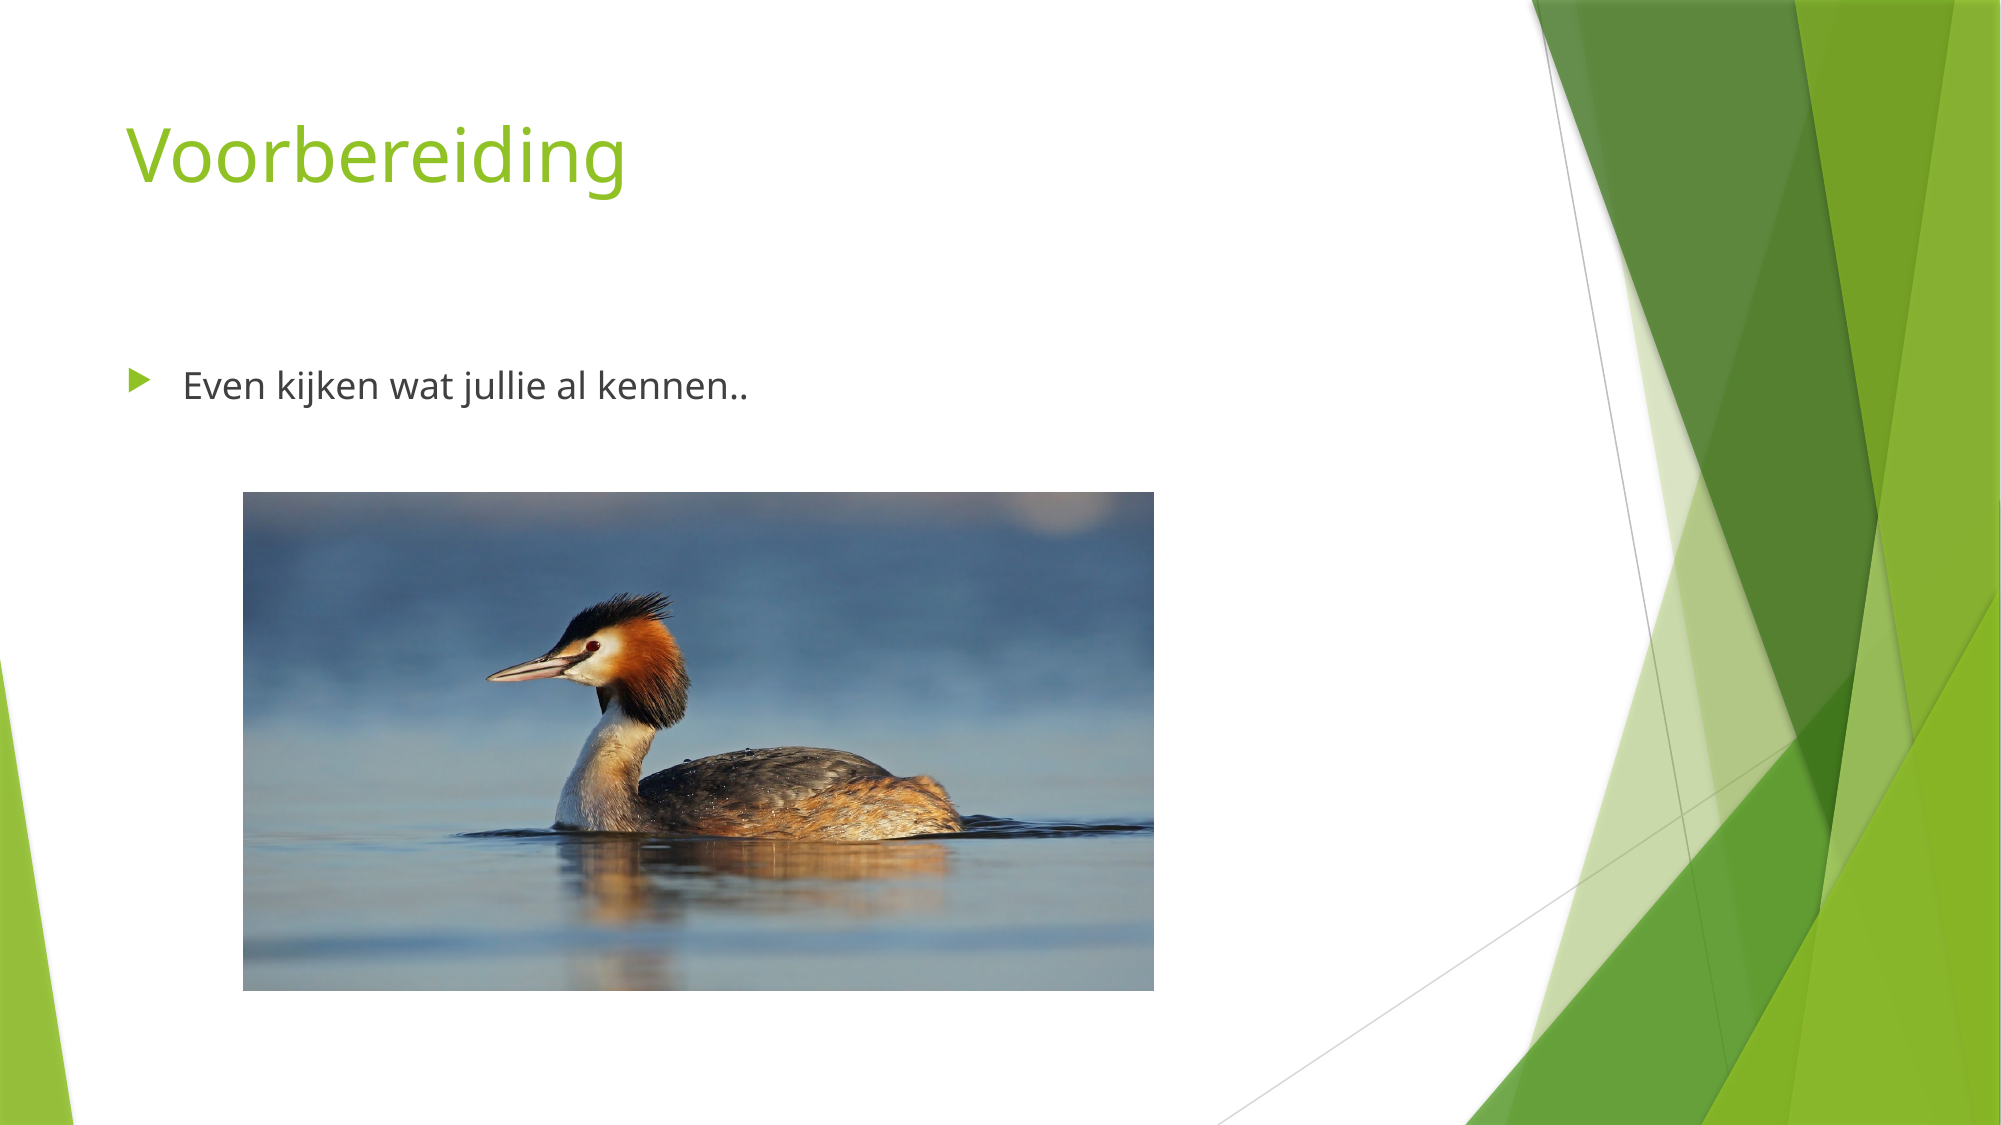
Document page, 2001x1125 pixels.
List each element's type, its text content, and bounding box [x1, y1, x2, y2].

list Even kijken wat jullie al kennen.. [111, 354, 1522, 992]
title Voorbereiding [111, 99, 1522, 317]
picture [242, 491, 1155, 992]
